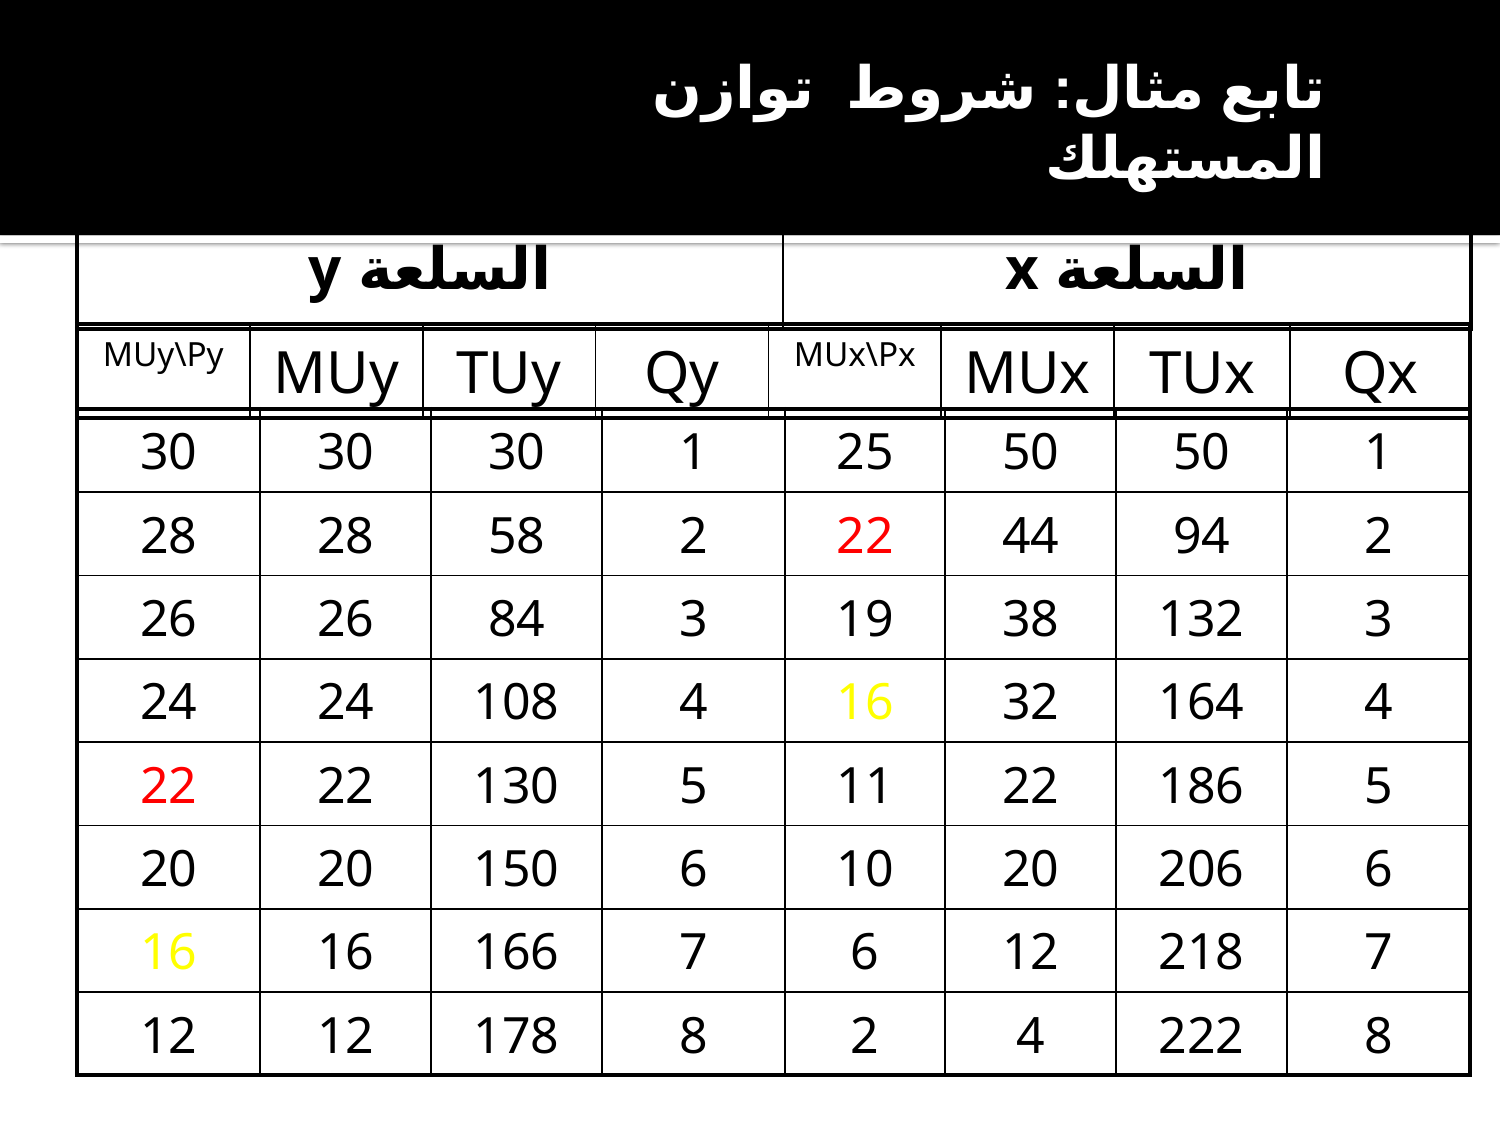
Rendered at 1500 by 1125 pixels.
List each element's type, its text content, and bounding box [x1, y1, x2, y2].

table_cell 7 [603, 910, 784, 991]
table_cell 24 [79, 660, 259, 741]
table_header 30 [261, 411, 430, 491]
table_cell 130 [432, 743, 601, 825]
table_cell 8 [603, 993, 784, 1073]
table_cell 28 [79, 493, 259, 575]
table_header Qx [1291, 326, 1468, 407]
table_header MUy\Py [79, 326, 249, 407]
table_cell 218 [1117, 910, 1286, 991]
table_cell 4 [946, 993, 1115, 1073]
table_cell 206 [1117, 826, 1286, 908]
table_header 50 [946, 411, 1115, 491]
table_header 30 [432, 411, 601, 491]
table_cell 11 [786, 743, 944, 825]
table_cell 24 [261, 660, 430, 741]
table_cell 150 [432, 826, 601, 908]
table_cell 12 [261, 993, 430, 1073]
table_cell 6 [786, 910, 944, 991]
table_cell 12 [79, 993, 259, 1073]
table_cell 2 [1288, 493, 1468, 575]
table_header MUx\Px [769, 326, 940, 407]
table_cell 22 [786, 493, 944, 575]
table_cell 222 [1117, 993, 1286, 1073]
text_box تابع مثال: شروط توازن المستهلك [584, 42, 1341, 198]
list [0, 262, 663, 1006]
table_cell 28 [261, 493, 430, 575]
table_cell 19 [786, 576, 944, 658]
table_cell 7 [1288, 910, 1468, 991]
table_cell 8 [1288, 993, 1468, 1073]
table_cell 22 [79, 743, 259, 825]
table_cell 186 [1117, 743, 1286, 825]
table_cell 84 [432, 576, 601, 658]
table_header السلعة y [79, 222, 782, 322]
table_cell 5 [1288, 743, 1468, 825]
table_cell 58 [432, 493, 601, 575]
table_header 25 [786, 411, 944, 491]
table_cell 94 [1117, 493, 1286, 575]
table_header 1 [1288, 411, 1468, 491]
table_header 30 [79, 411, 259, 491]
table_cell 16 [261, 910, 430, 991]
table_cell 132 [1117, 576, 1286, 658]
table_cell 16 [79, 910, 259, 991]
table_cell 3 [1288, 576, 1468, 658]
table_cell 3 [603, 576, 784, 658]
table_cell 6 [1288, 826, 1468, 908]
table_cell 108 [432, 660, 601, 741]
table_cell 12 [946, 910, 1115, 991]
table_cell 32 [946, 660, 1115, 741]
table_cell 20 [946, 826, 1115, 908]
table_cell 4 [603, 660, 784, 741]
table_cell 10 [786, 826, 944, 908]
table_header TUy [424, 326, 595, 407]
table_cell 38 [946, 576, 1115, 658]
table_header Qy [596, 326, 768, 407]
table_cell 6 [603, 826, 784, 908]
table_header MUy [251, 326, 422, 407]
table_cell 20 [261, 826, 430, 908]
table_cell 164 [1117, 660, 1286, 741]
table_cell 5 [603, 743, 784, 825]
table_cell 16 [786, 660, 944, 741]
table_cell 2 [786, 993, 944, 1073]
table_header MUx [942, 326, 1113, 407]
table_cell 4 [1288, 660, 1468, 741]
table_cell 26 [79, 576, 259, 658]
table_cell 178 [432, 993, 601, 1073]
table_cell 2 [603, 493, 784, 575]
table_cell 20 [79, 826, 259, 908]
table_header 1 [603, 411, 784, 491]
table_cell 22 [946, 743, 1115, 825]
table_cell 44 [946, 493, 1115, 575]
table_cell 22 [261, 743, 430, 825]
table_cell 26 [261, 576, 430, 658]
table_cell 166 [432, 910, 601, 991]
table_header السلعة x [784, 222, 1469, 322]
table_header TUx [1115, 326, 1289, 407]
table_header 50 [1117, 411, 1286, 491]
